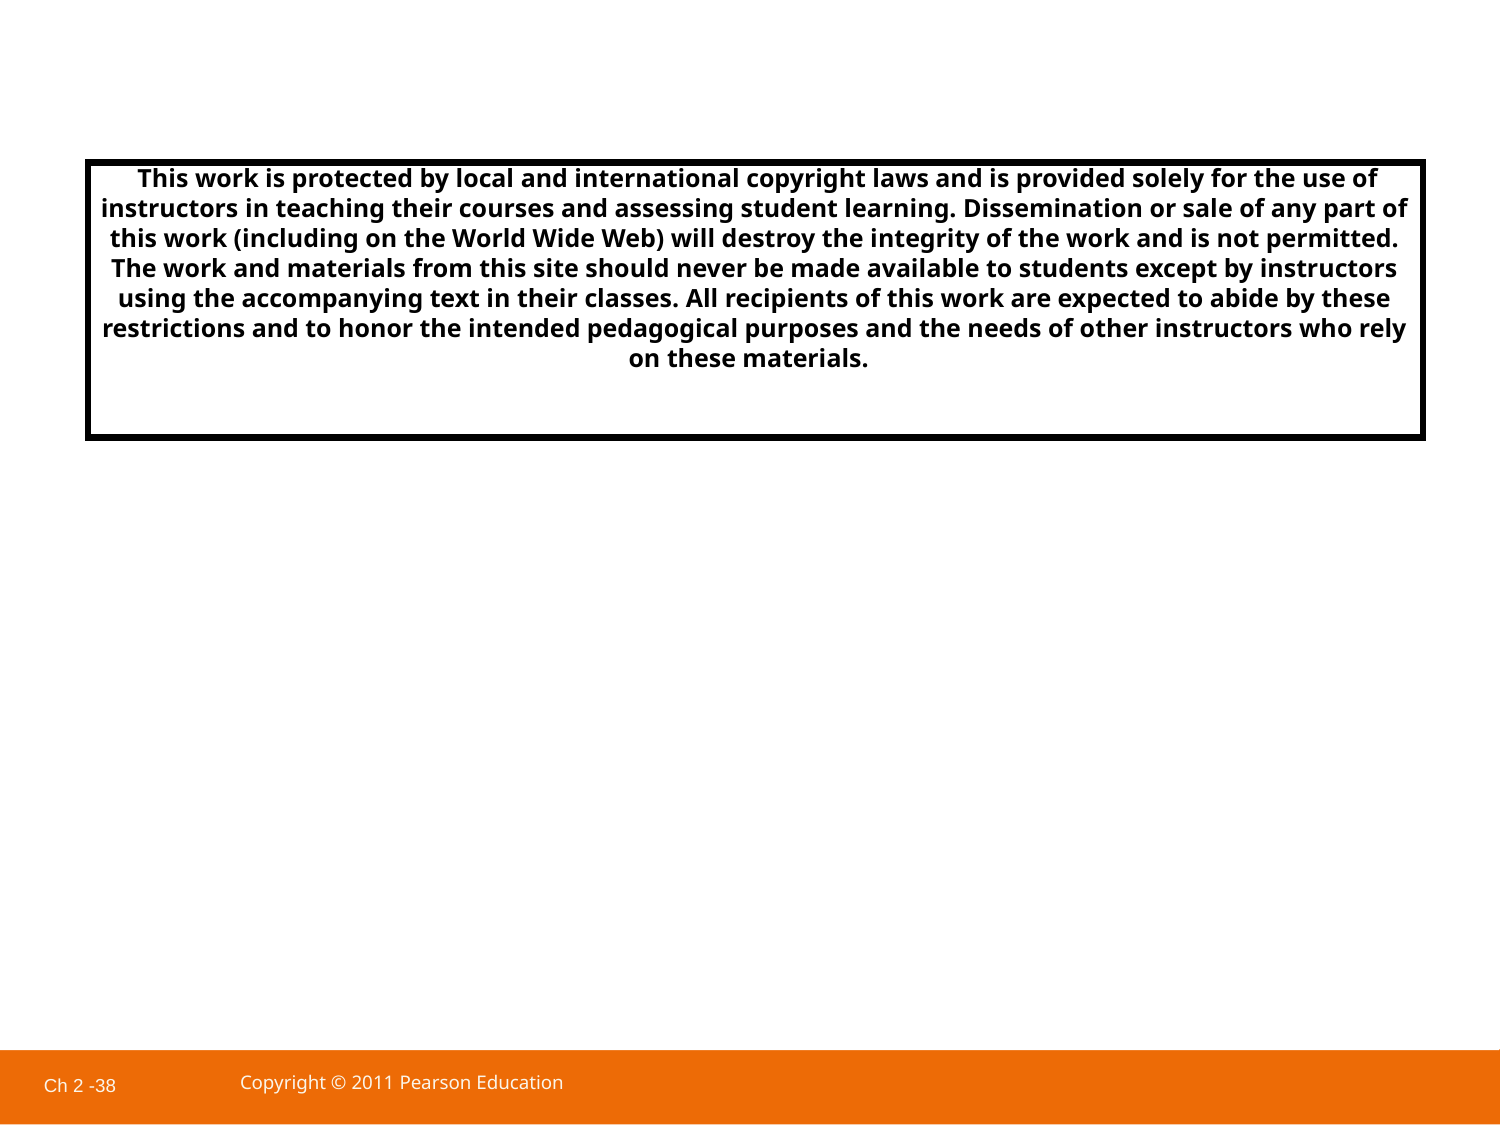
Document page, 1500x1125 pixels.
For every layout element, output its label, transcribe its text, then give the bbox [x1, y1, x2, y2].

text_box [87, 162, 1424, 438]
picture [1248, 1042, 1500, 1124]
text_box [0, 1050, 1500, 1125]
text_box Ch 2 -38 [43, 1073, 178, 1097]
text_box Copyright © 2011 Pearson Education [233, 1070, 697, 1093]
